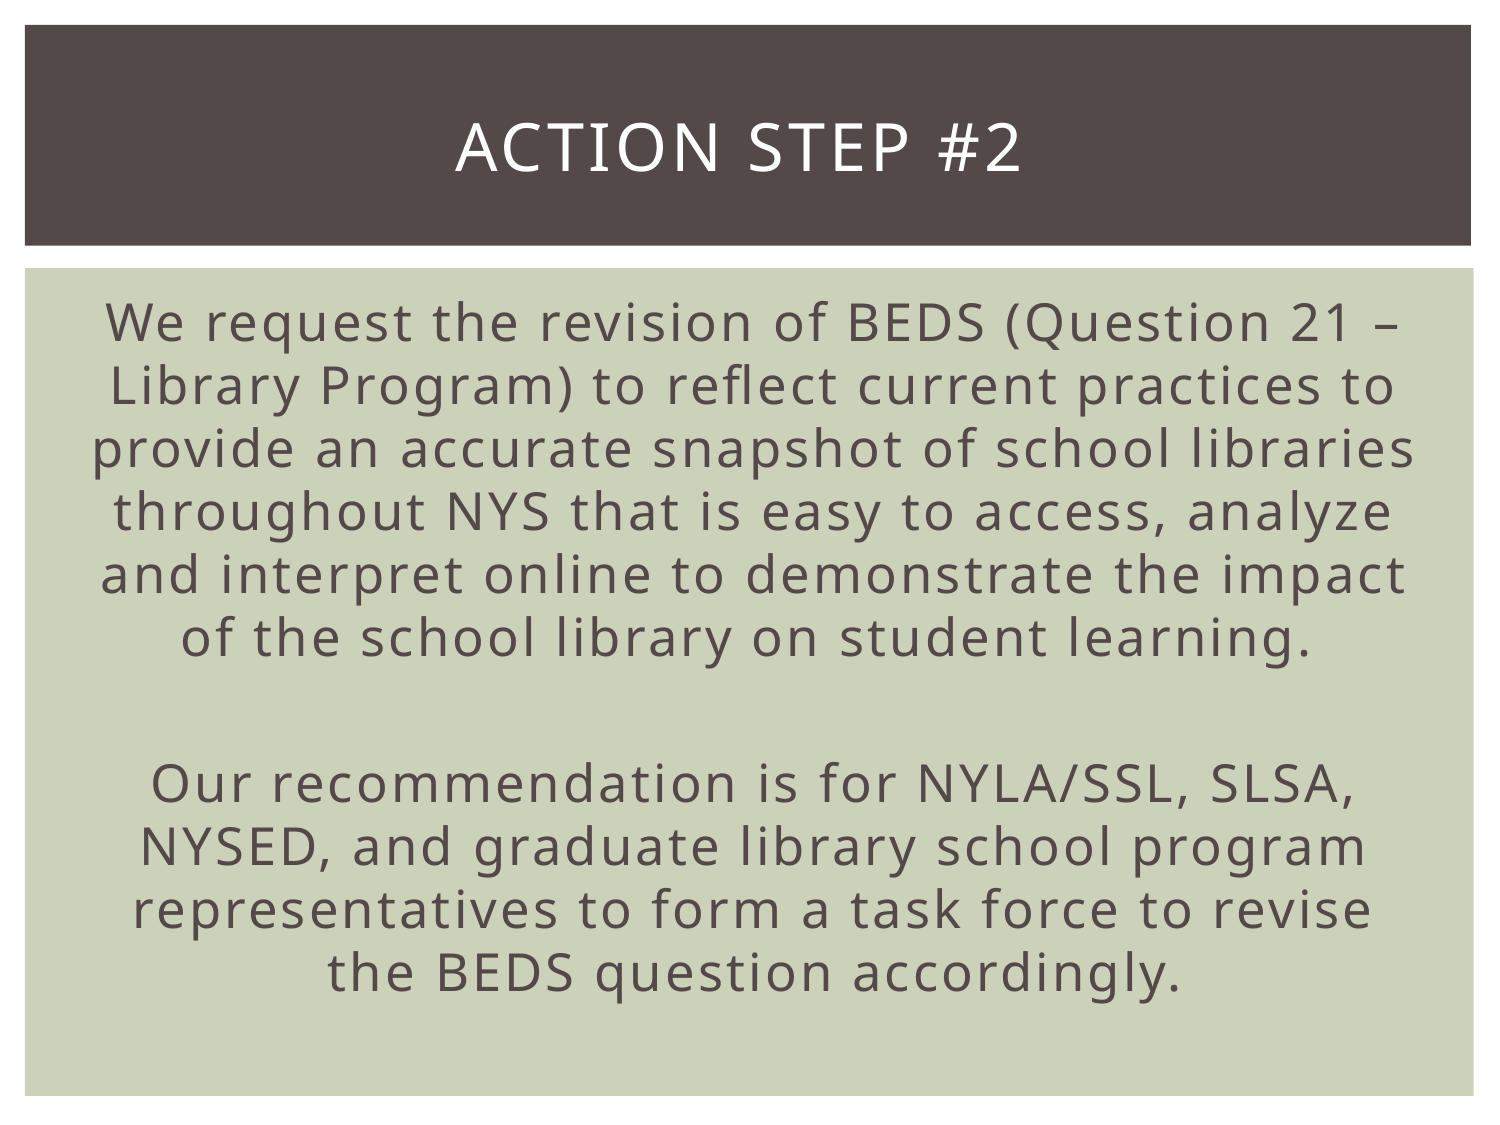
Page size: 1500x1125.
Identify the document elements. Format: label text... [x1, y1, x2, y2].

title Action Step #2 [62, 58, 1438, 232]
list We request the revision of BEDS (Question 21 – Library Program) to reflect current practices to provide an accurate snapshot of school libraries throughout NYS that is easy to access, analyze and interpret online to demonstrate the impact of the school library on student learning. Our recommendation is for NYLA/SSL, SLSA, NYSED, and graduate library school program representatives to form a task force to revise the BEDS question accordingly. [62, 281, 1442, 1054]
